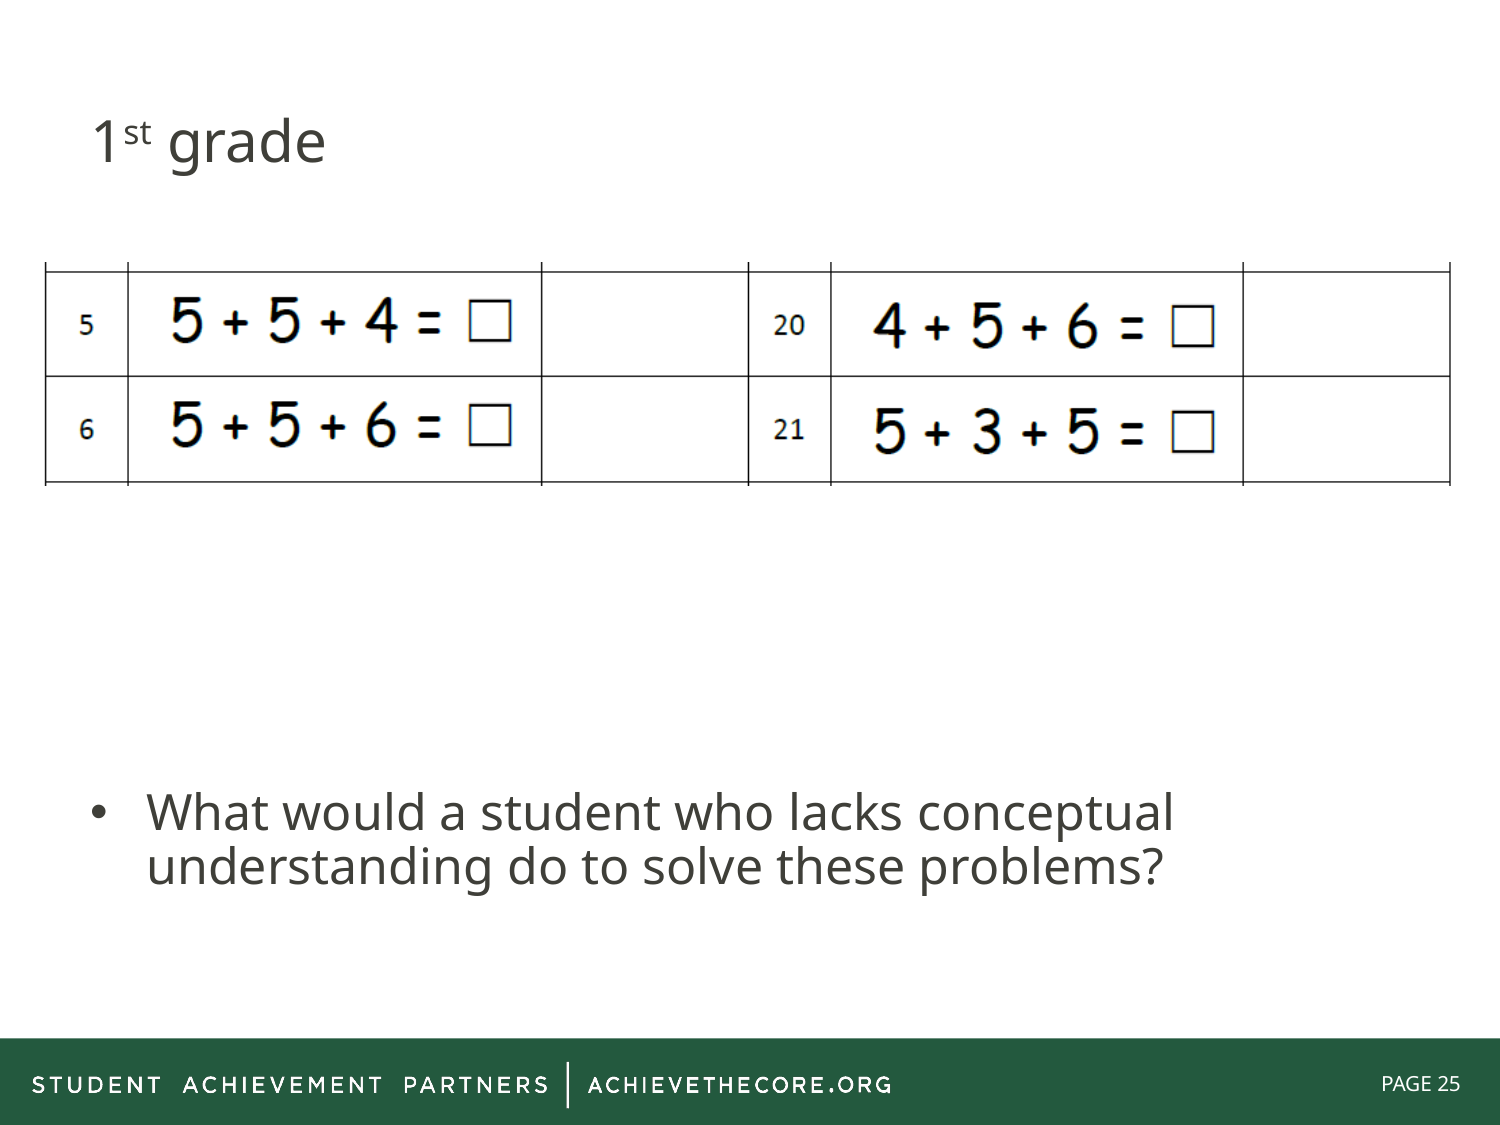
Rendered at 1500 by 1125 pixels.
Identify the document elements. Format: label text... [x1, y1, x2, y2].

picture [37, 262, 1463, 486]
picture [12, 1055, 911, 1112]
title 1st grade [75, 45, 1425, 233]
list What would a student who lacks conceptual understanding do to solve these problems? [75, 494, 1425, 1005]
